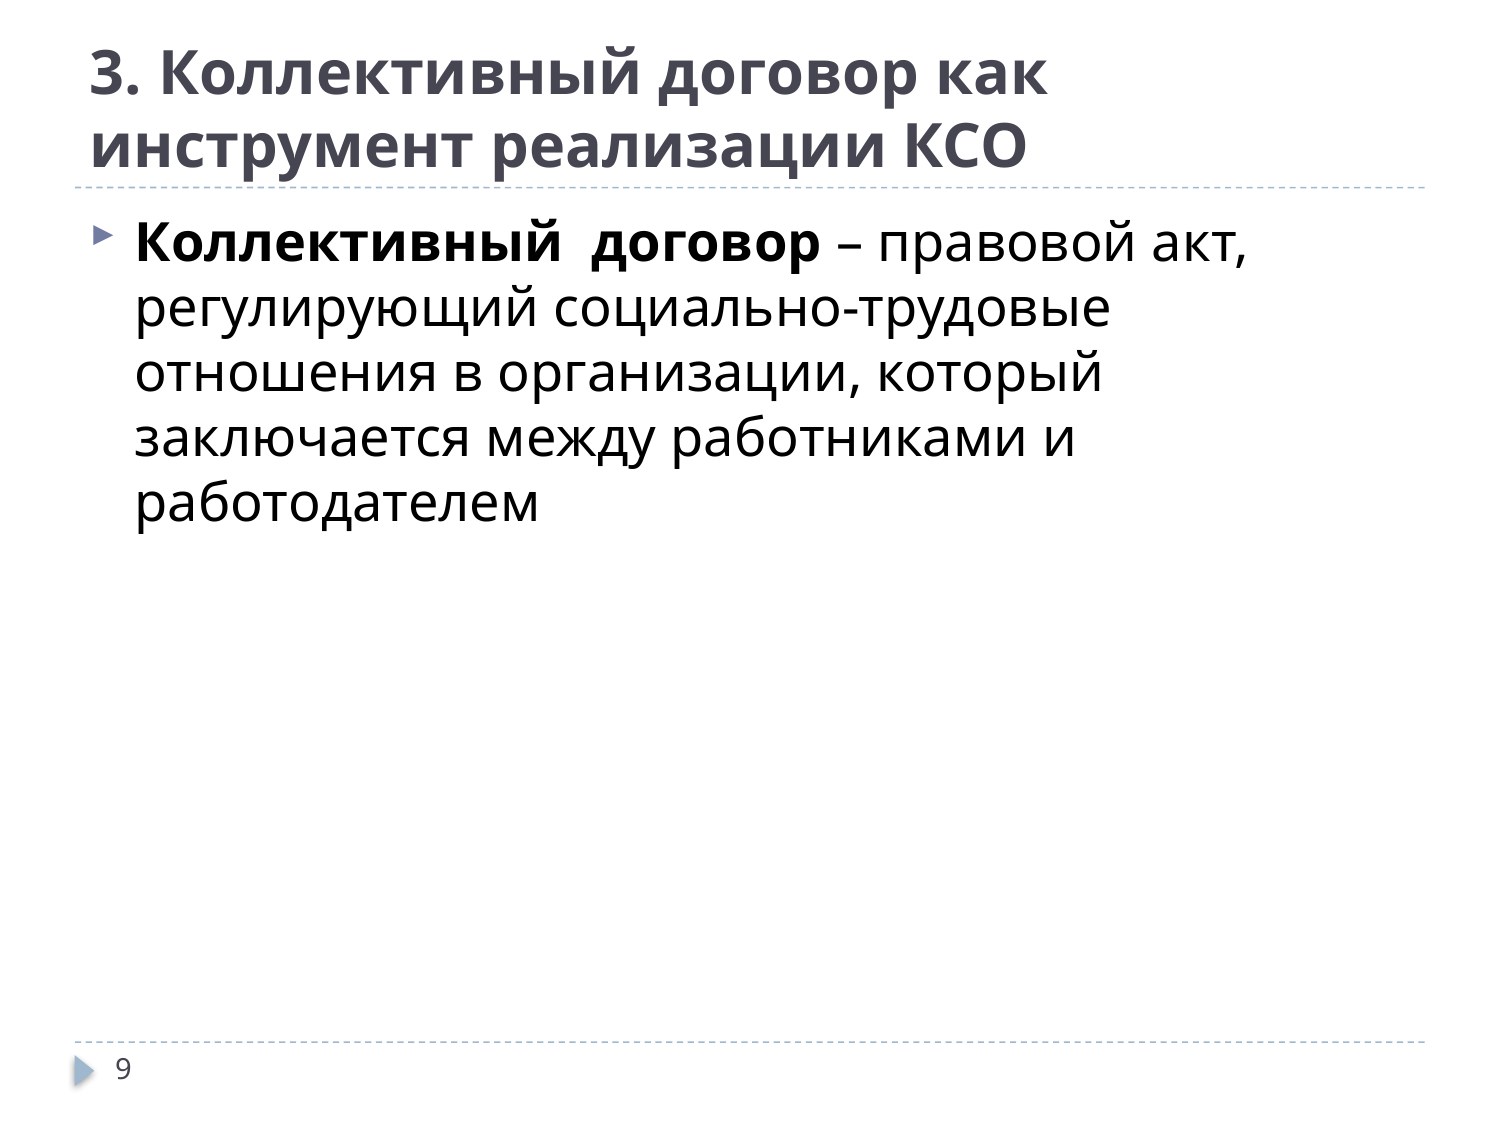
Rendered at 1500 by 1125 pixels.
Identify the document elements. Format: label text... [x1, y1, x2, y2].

slide_number 9 [100, 1042, 426, 1103]
list Коллективный договор – правовой акт, регулирующий социально-трудовые отношения в организации, который заключается между работниками и работодателем [75, 200, 1425, 1010]
title 3. Коллективный договор как инструмент реализации КСО [75, 24, 1425, 188]
